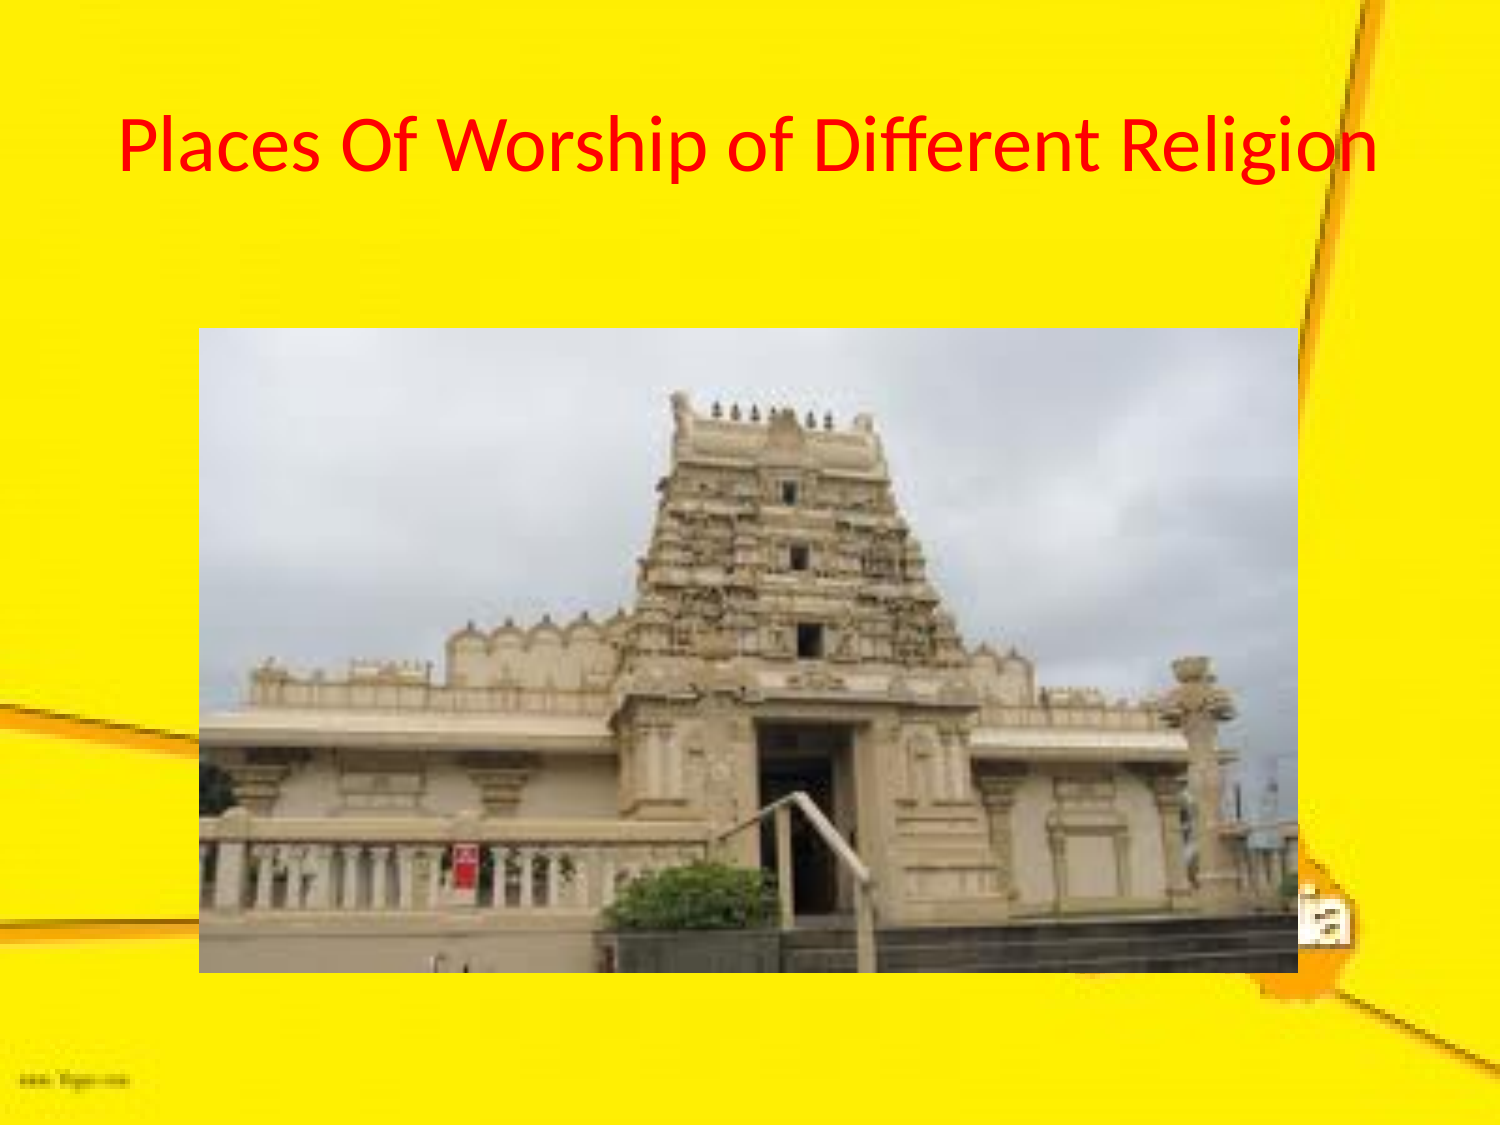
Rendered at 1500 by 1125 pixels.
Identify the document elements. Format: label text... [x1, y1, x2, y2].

picture [0, 0, 1500, 1125]
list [198, 327, 1298, 973]
title Places Of Worship of Different Religion [75, 45, 1425, 233]
